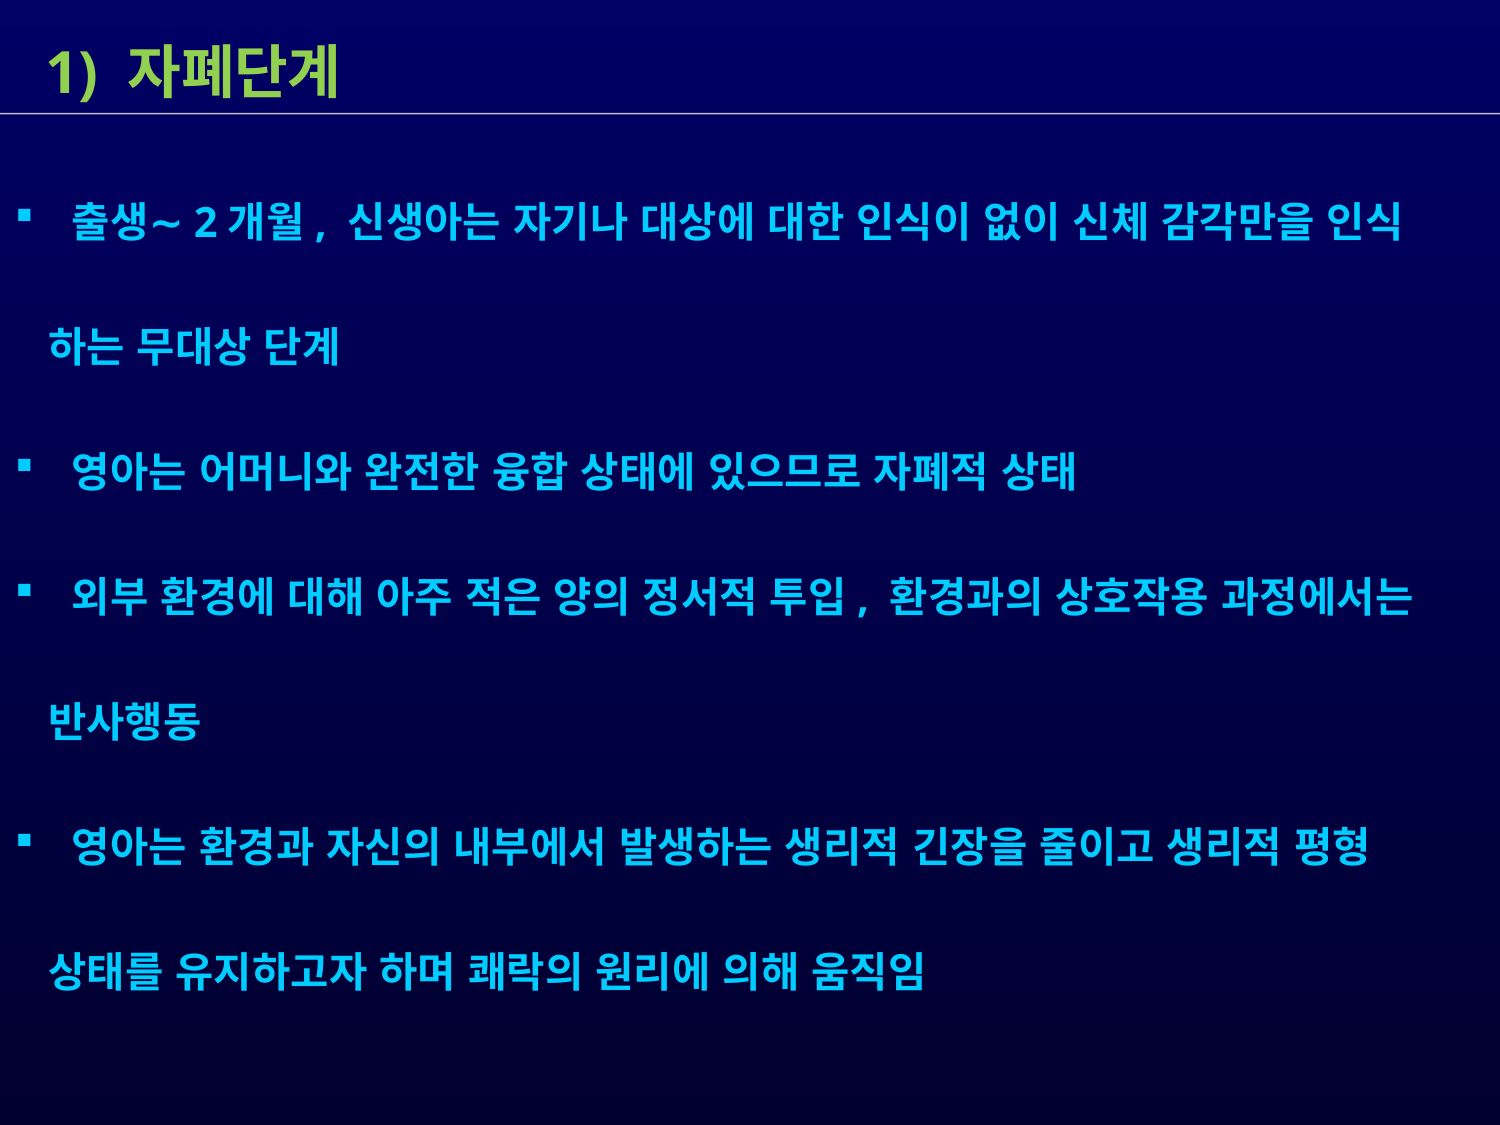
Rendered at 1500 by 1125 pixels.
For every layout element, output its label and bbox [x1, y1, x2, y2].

text_box [0, 27, 1500, 988]
